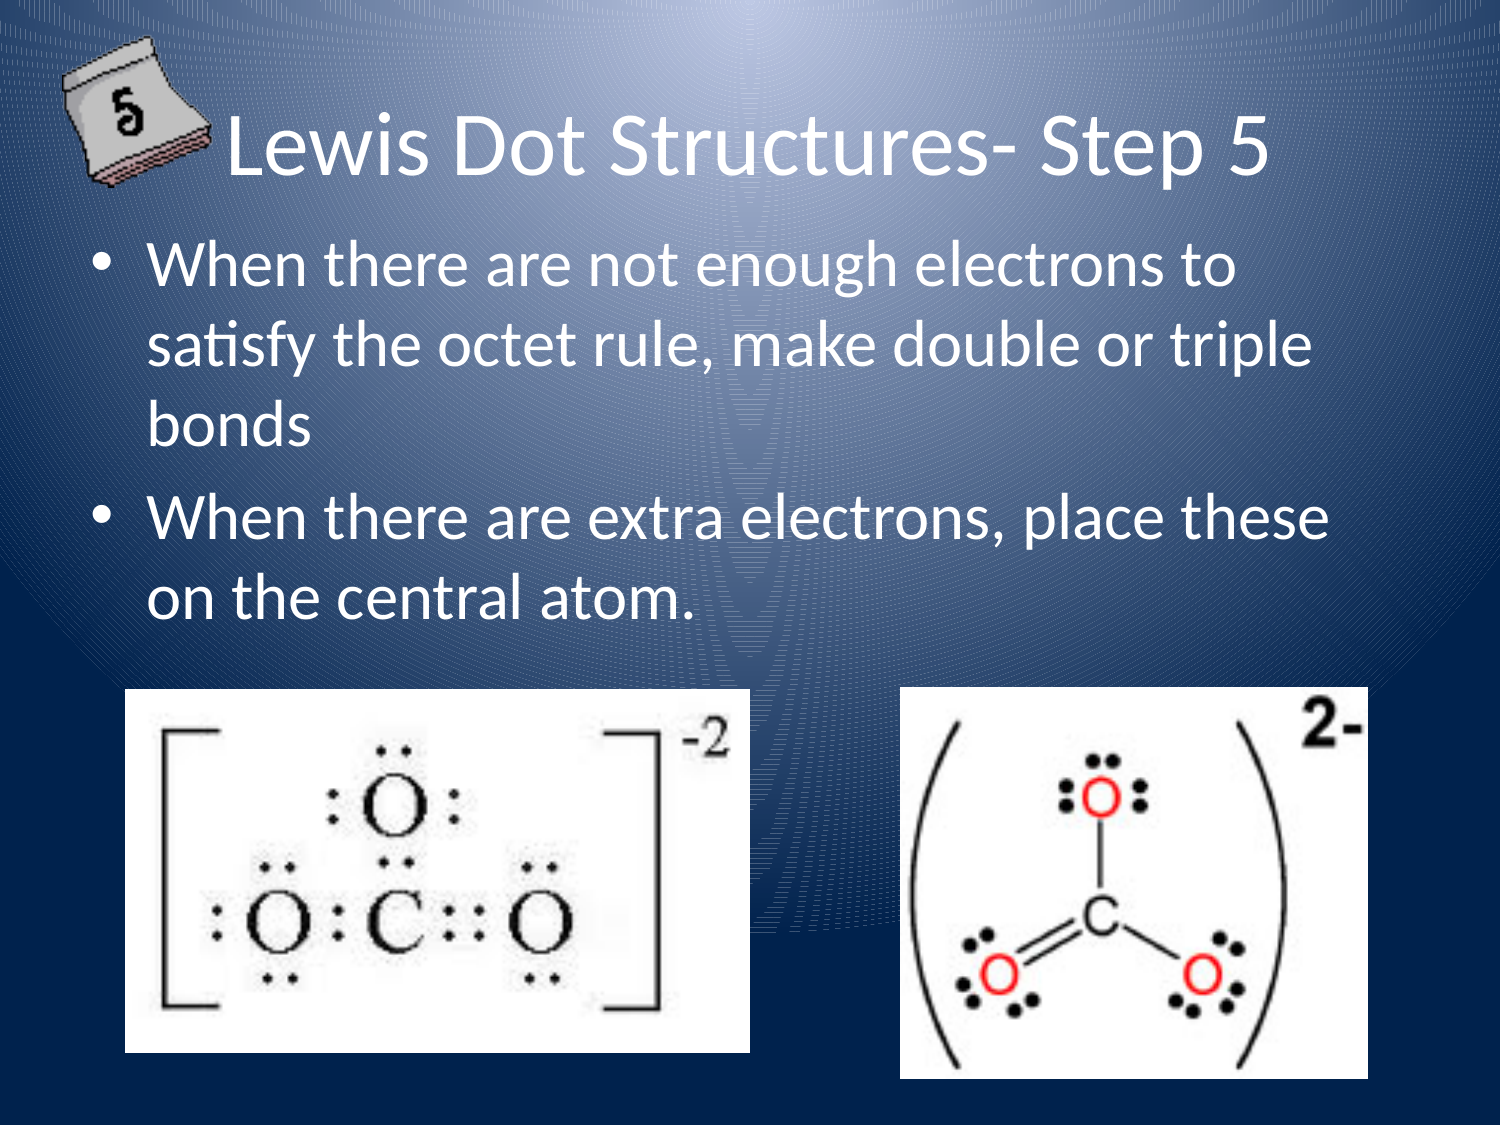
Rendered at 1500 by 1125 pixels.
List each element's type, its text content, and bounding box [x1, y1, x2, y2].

list When there are not enough electrons to satisfy the octet rule, make double or triple bonds When there are extra electrons, place these on the central atom. [75, 212, 1425, 1005]
title Lewis Dot Structures- Step 5 [75, 45, 1425, 212]
picture [62, 0, 347, 188]
picture [899, 687, 1369, 1079]
picture [124, 689, 751, 1054]
